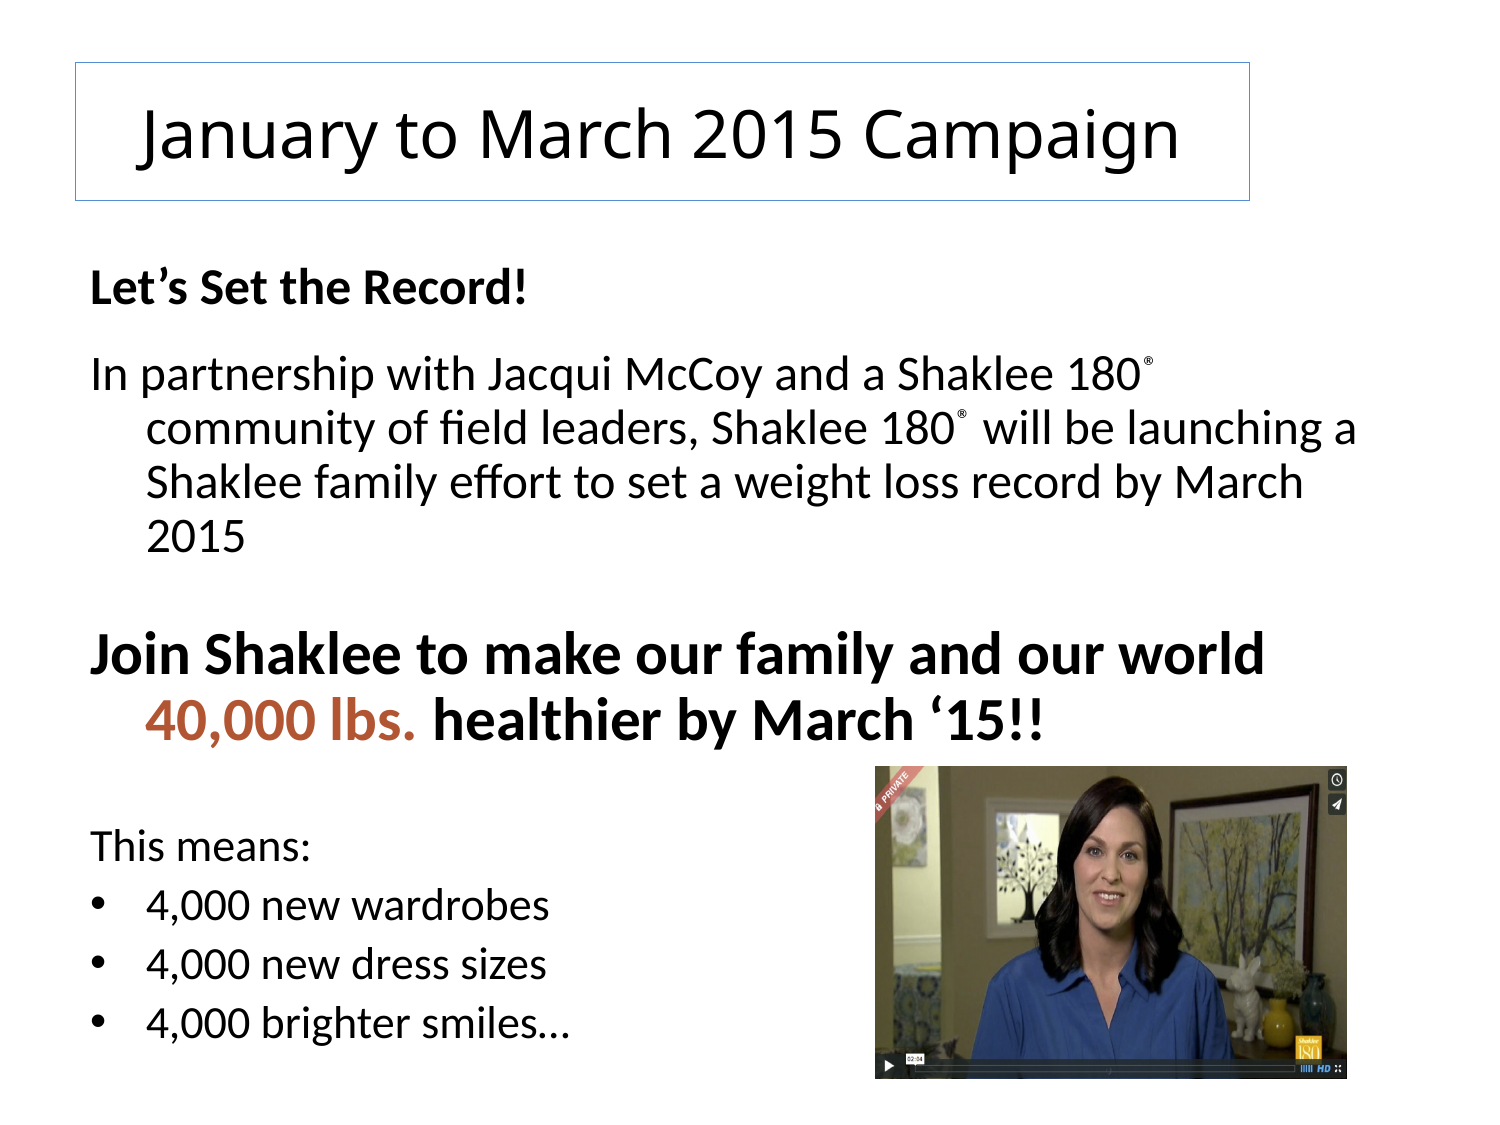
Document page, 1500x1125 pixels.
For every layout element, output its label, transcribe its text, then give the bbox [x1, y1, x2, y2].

list Let’s Set the Record! In partnership with Jacqui McCoy and a Shaklee 180® community of field leaders, Shaklee 180® will be launching a Shaklee family effort to set a weight loss record by March 2015 Join Shaklee to make our family and our world 40,000 lbs. healthier by March ‘15!! This means: 4,000 new wardrobes 4,000 new dress sizes 4,000 brighter smiles… [75, 252, 1388, 1063]
title January to March 2015 Campaign [75, 62, 1250, 201]
picture [874, 765, 1347, 1079]
